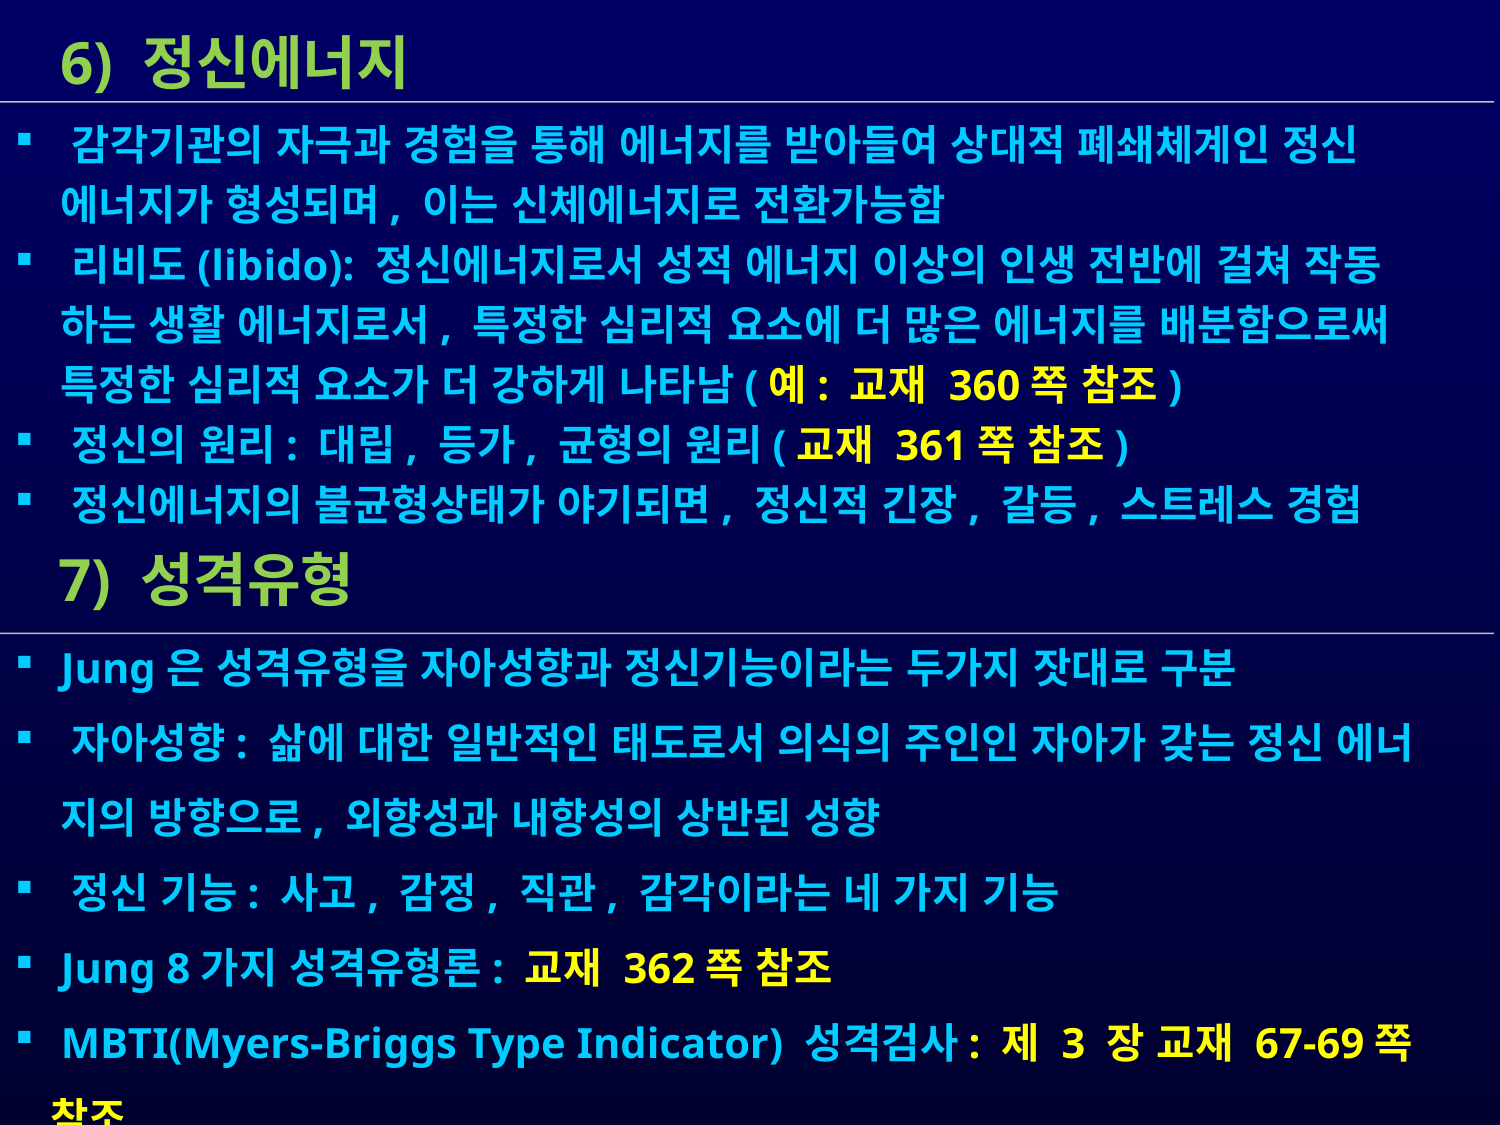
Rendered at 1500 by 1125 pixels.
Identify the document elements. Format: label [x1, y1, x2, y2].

text_box [0, 18, 1500, 1080]
